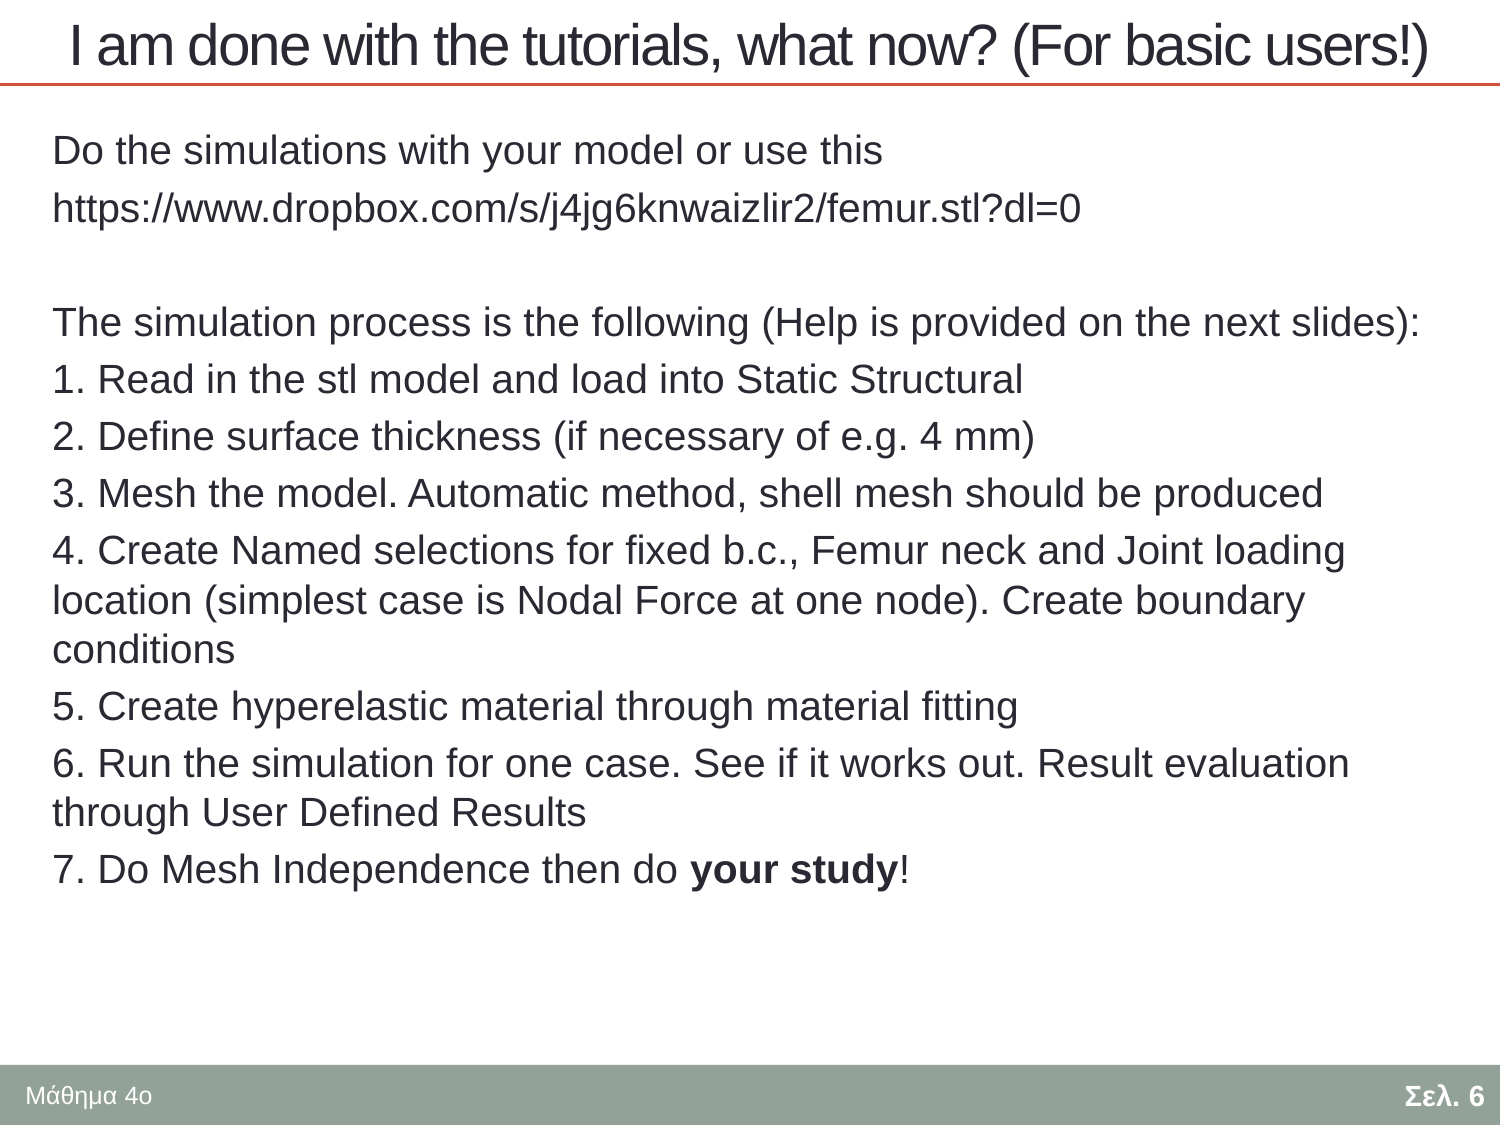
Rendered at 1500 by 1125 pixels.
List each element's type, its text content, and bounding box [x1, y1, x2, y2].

list Do the simulations with your model or use this https://www.dropbox.com/s/j4jg6knwaizlir2/femur.stl?dl=0 The simulation process is the following (Help is provided on the next slides): 1. Read in the stl model and load into Static Structural 2. Define surface thickness (if necessary of e.g. 4 mm) 3. Mesh the model. Automatic method, shell mesh should be produced 4. Create Named selections for fixed b.c., Femur neck and Joint loading location (simplest case is Nodal Force at one node). Create boundary conditions 5. Create hyperelastic material through material fitting 6. Run the simulation for one case. See if it works out. Result evaluation through User Defined Results 7. Do Mesh Independence then do your study! [37, 116, 1454, 917]
slide_number Σελ. 6 [1250, 1068, 1500, 1122]
title I am done with the tutorials, what now? (For basic users!) [0, 0, 1500, 85]
